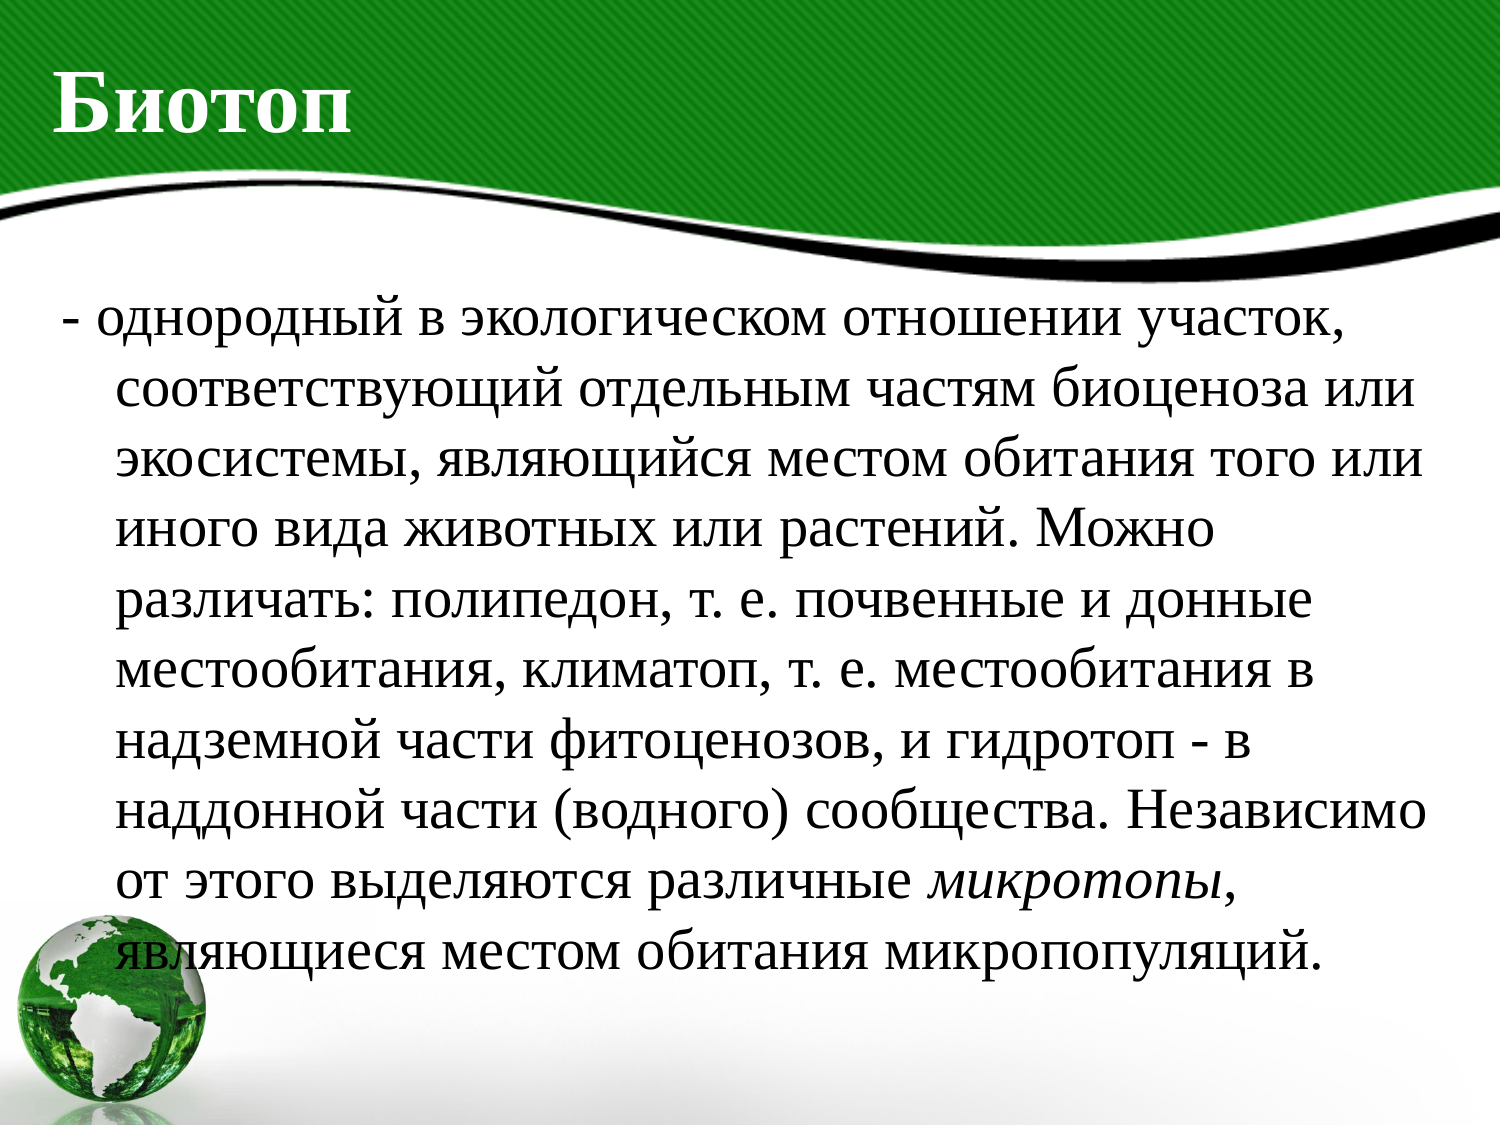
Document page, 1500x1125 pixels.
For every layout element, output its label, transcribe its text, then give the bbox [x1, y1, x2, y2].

list - однородный в экологическом отношении участок, соответствующий отдельным частям биоценоза или экосистемы, являющийся местом обитания того или иного вида животных или растений. Можно различать: полипедон, т. е. почвенные и донные местообитания, климатоп, т. е. местообитания в надземной части фитоценозов, и гидротоп - в наддонной части (водного) сообщества. Независимо от этого выделяются различные микротопы, являющиеся местом обитания микропопуляций. [46, 269, 1465, 1032]
picture [0, 0, 1500, 1125]
title Биотоп [37, 8, 1463, 183]
